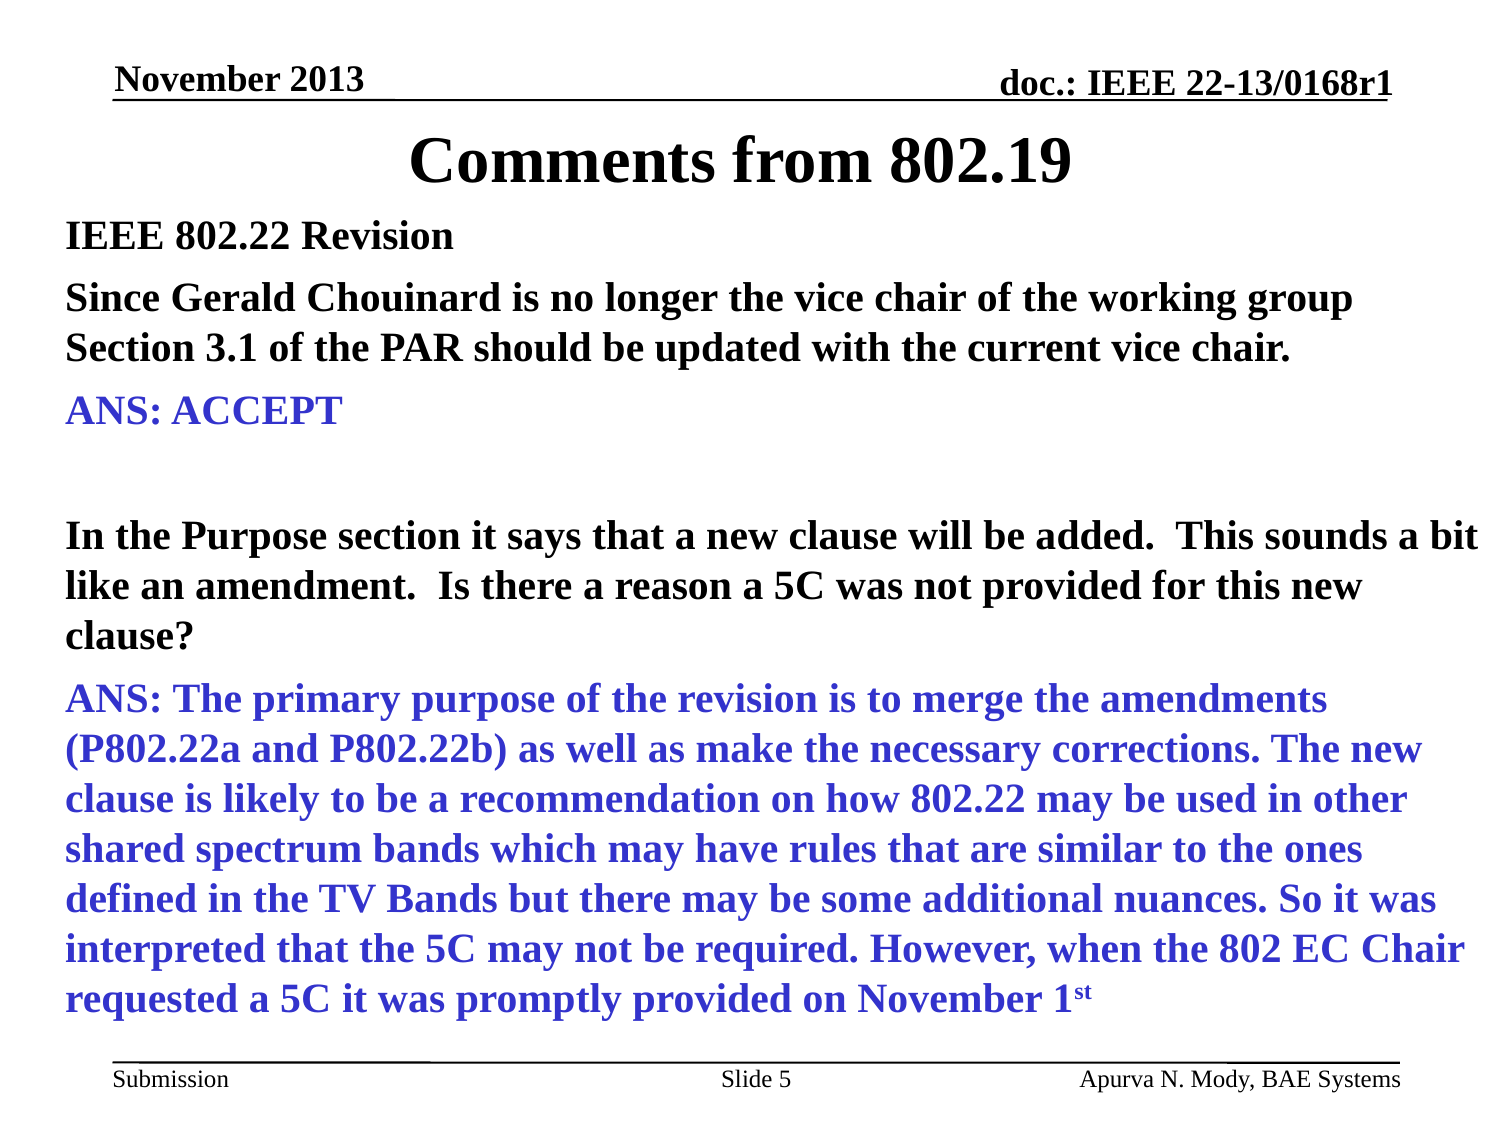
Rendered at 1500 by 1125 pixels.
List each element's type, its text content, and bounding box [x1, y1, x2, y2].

footer Apurva N. Mody, BAE Systems [878, 1061, 1402, 1093]
list IEEE 802.22 Revision Since Gerald Chouinard is no longer the vice chair of the working group Section 3.1 of the PAR should be updated with the current vice chair. ANS: ACCEPT In the Purpose section it says that a new clause will be added. This sounds a bit like an amendment. Is there a reason a 5C was not provided for this new clause? ANS: The primary purpose of the revision is to merge the amendments (P802.22a and P802.22b) as well as make the necessary corrections. The new clause is likely to be a recommendation on how 802.22 may be used in other shared spectrum bands which may have rules that are similar to the ones defined in the TV Bands but there may be some additional nuances. So it was interpreted that the 5C may not be required. However, when the 802 EC Chair requested a 5C it was promptly provided on November 1st [49, 199, 1500, 1013]
title Comments from 802.19 [112, 112, 1388, 199]
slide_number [114, 54, 423, 100]
slide_number Slide 5 [712, 1061, 800, 1123]
